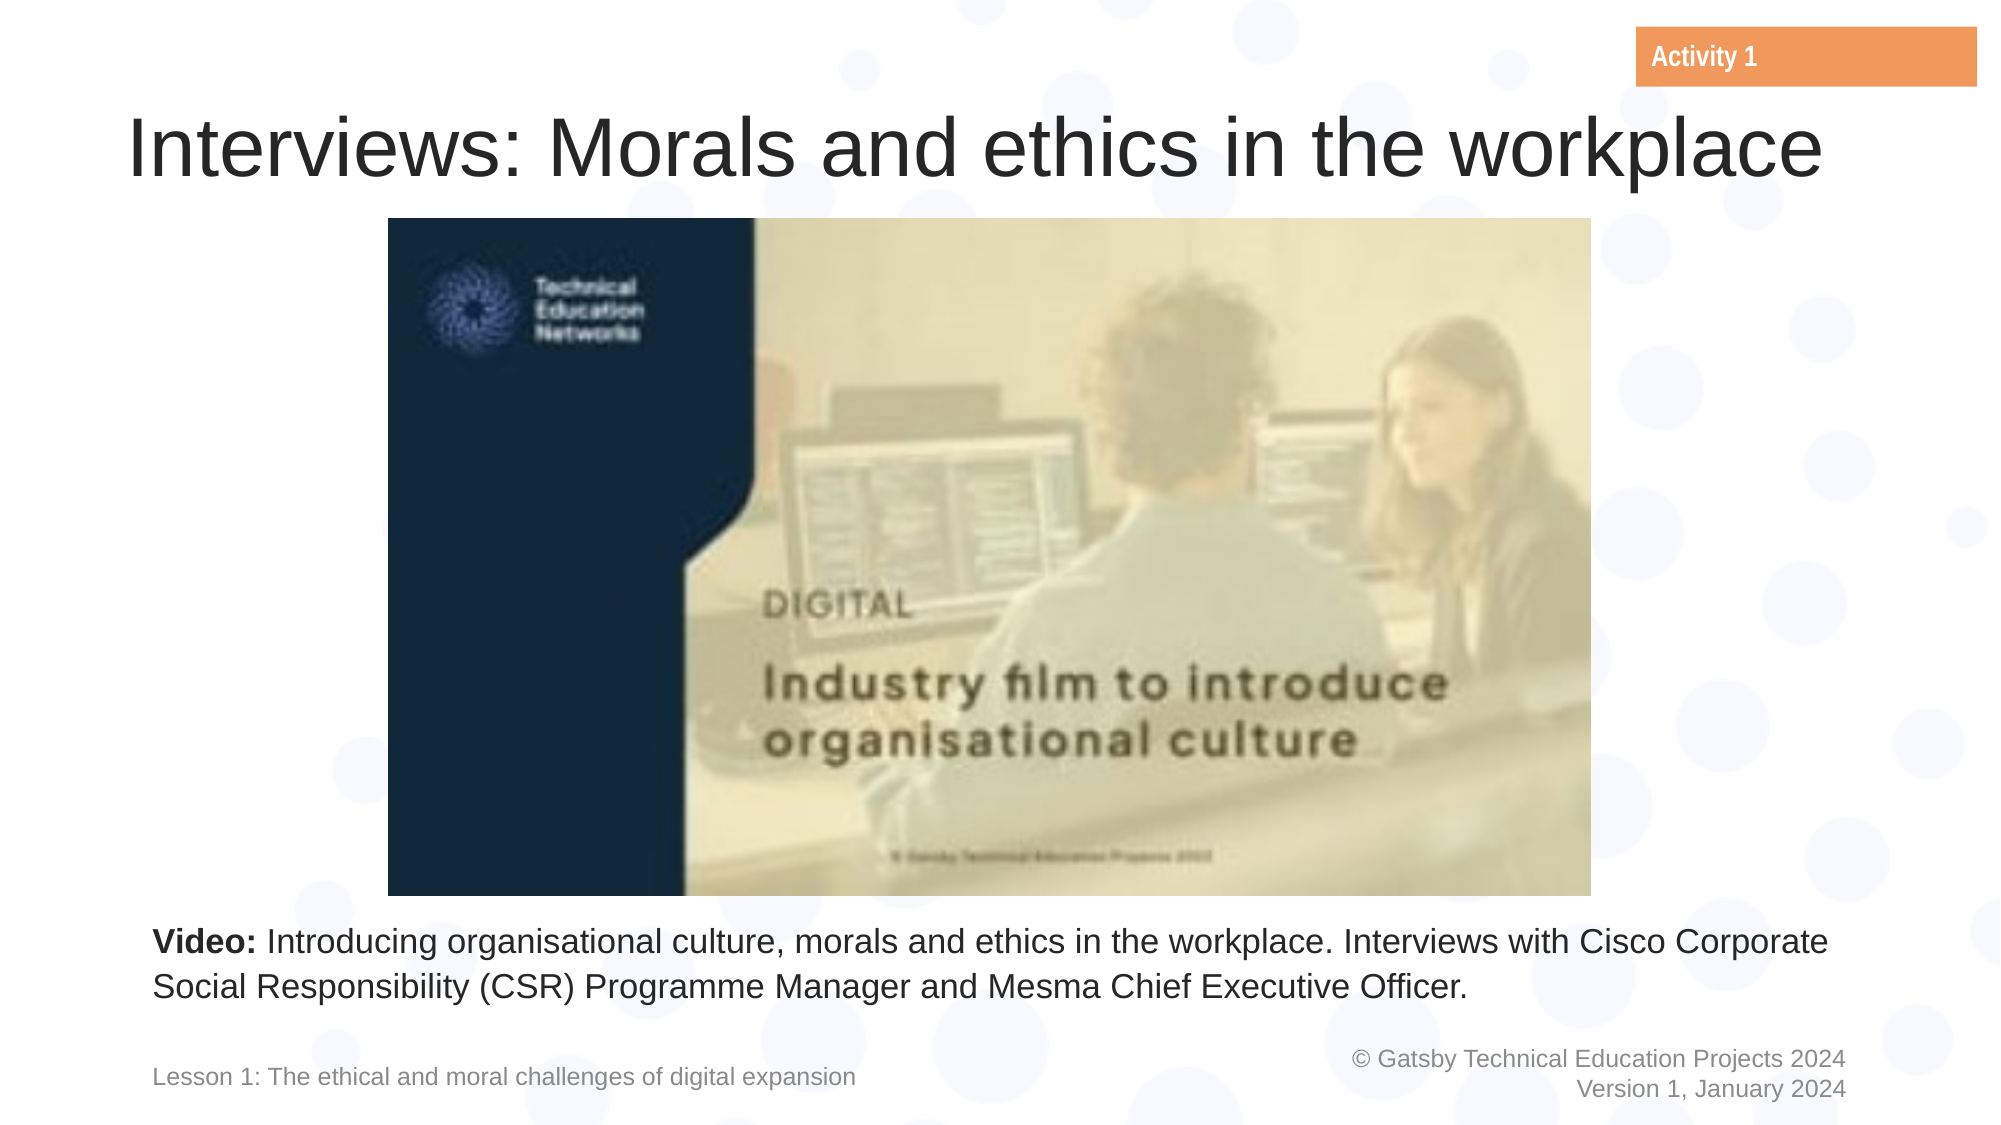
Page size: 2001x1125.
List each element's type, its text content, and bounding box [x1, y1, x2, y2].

title Interviews: Morals and ethics in the workplace [111, 40, 1863, 259]
list Lesson 1: The ethical and moral challenges of digital expansion [137, 1046, 1000, 1103]
list Activity 1 [1636, 26, 1978, 87]
list Video: Introducing organisational culture, morals and ethics in the workplace. Interviews with Cisco Corporate Social Responsibility (CSR) Programme Manager and Mesma Chief Executive Officer. [137, 908, 1863, 1014]
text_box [387, 217, 1592, 897]
